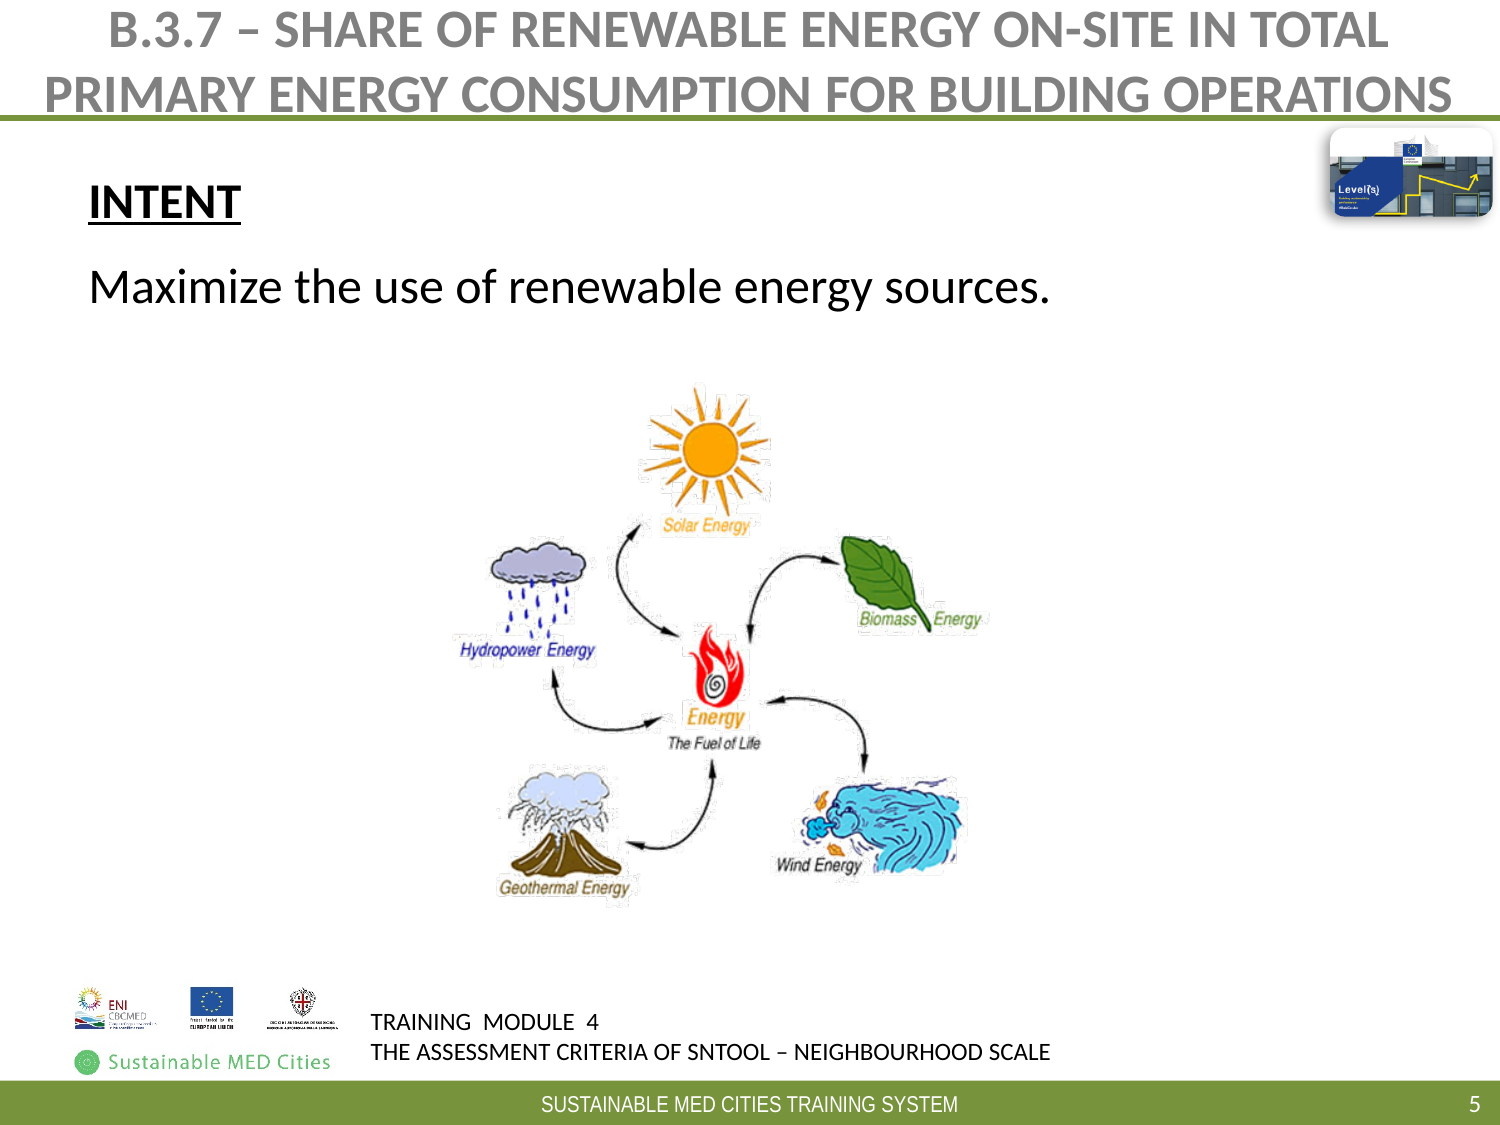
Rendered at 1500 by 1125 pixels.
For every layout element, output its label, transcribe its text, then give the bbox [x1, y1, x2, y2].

picture [1329, 127, 1493, 217]
list INTENT Maximize the use of renewable energy sources. [73, 161, 1424, 904]
picture [443, 373, 1057, 918]
picture [62, 978, 356, 1080]
title B.3.7 – SHARE OF RENEWABLE ENERGY ON-SITE IN TOTAL PRIMARY ENERGY CONSUMPTION FOR BUILDING OPERATIONS [0, 0, 1500, 117]
slide_number 5 [1146, 1080, 1497, 1125]
